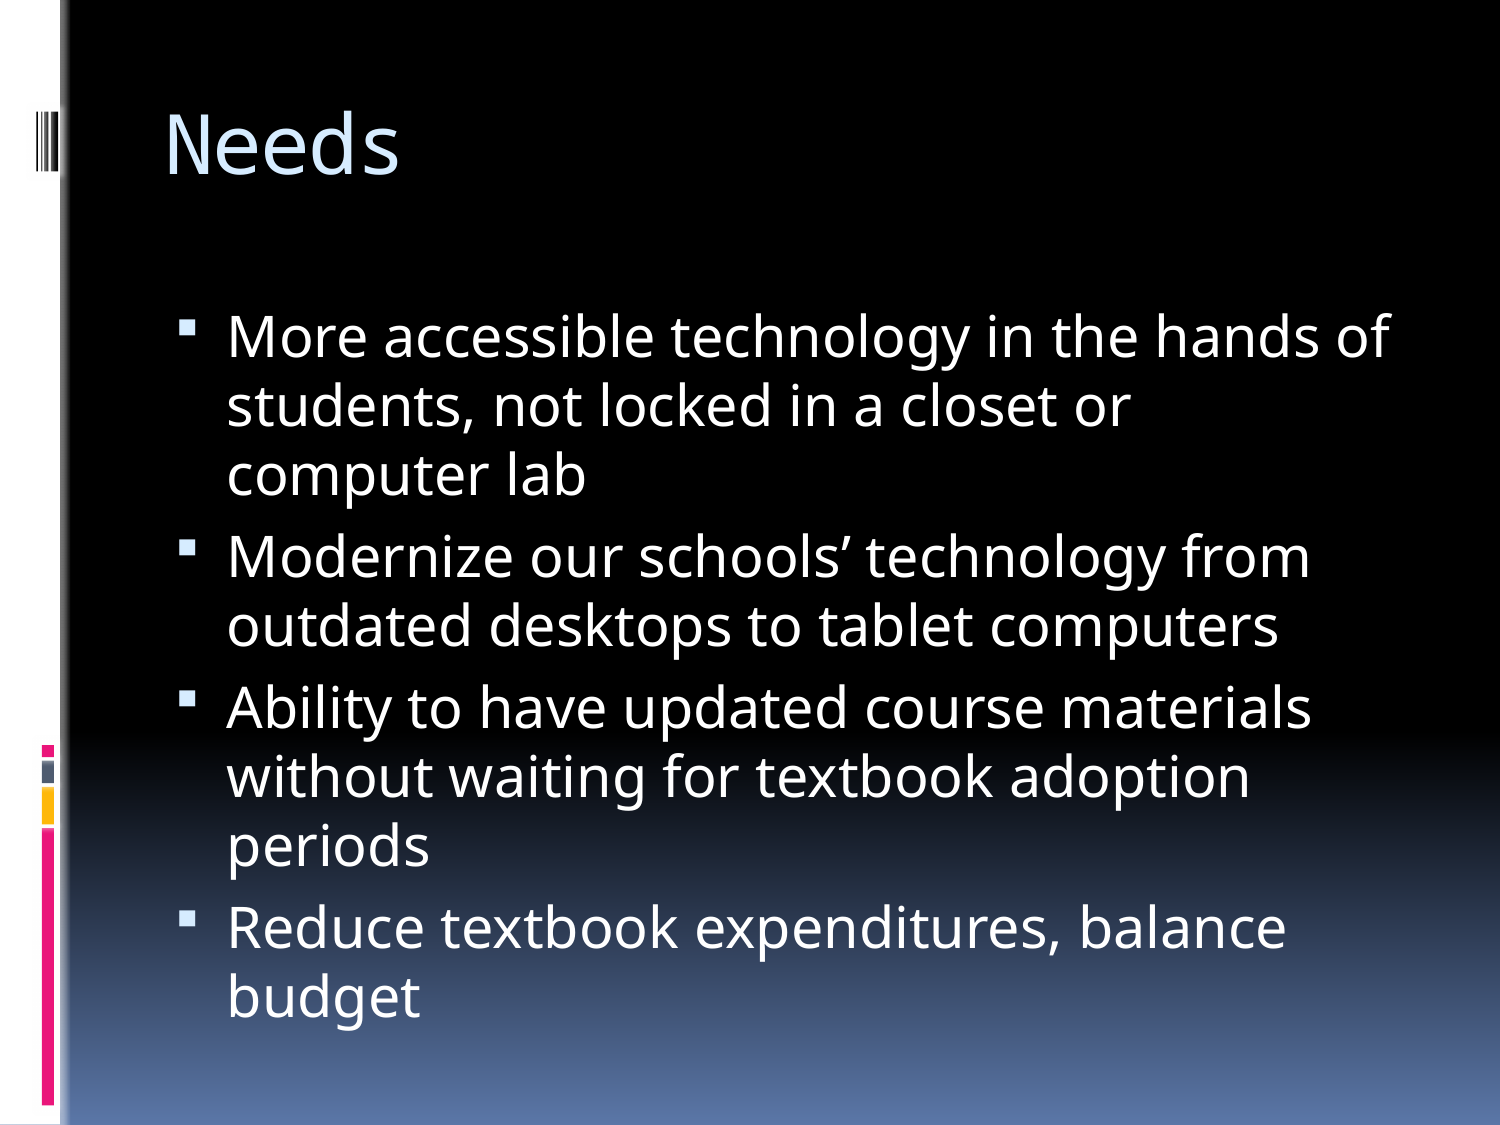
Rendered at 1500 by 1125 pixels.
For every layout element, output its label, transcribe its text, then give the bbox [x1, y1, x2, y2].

list More accessible technology in the hands of students, not locked in a closet or computer lab Modernize our schools’ technology from outdated desktops to tablet computers Ability to have updated course materials without waiting for textbook adoption periods Reduce textbook expenditures, balance budget [150, 292, 1425, 1043]
title Needs [150, 83, 1425, 234]
